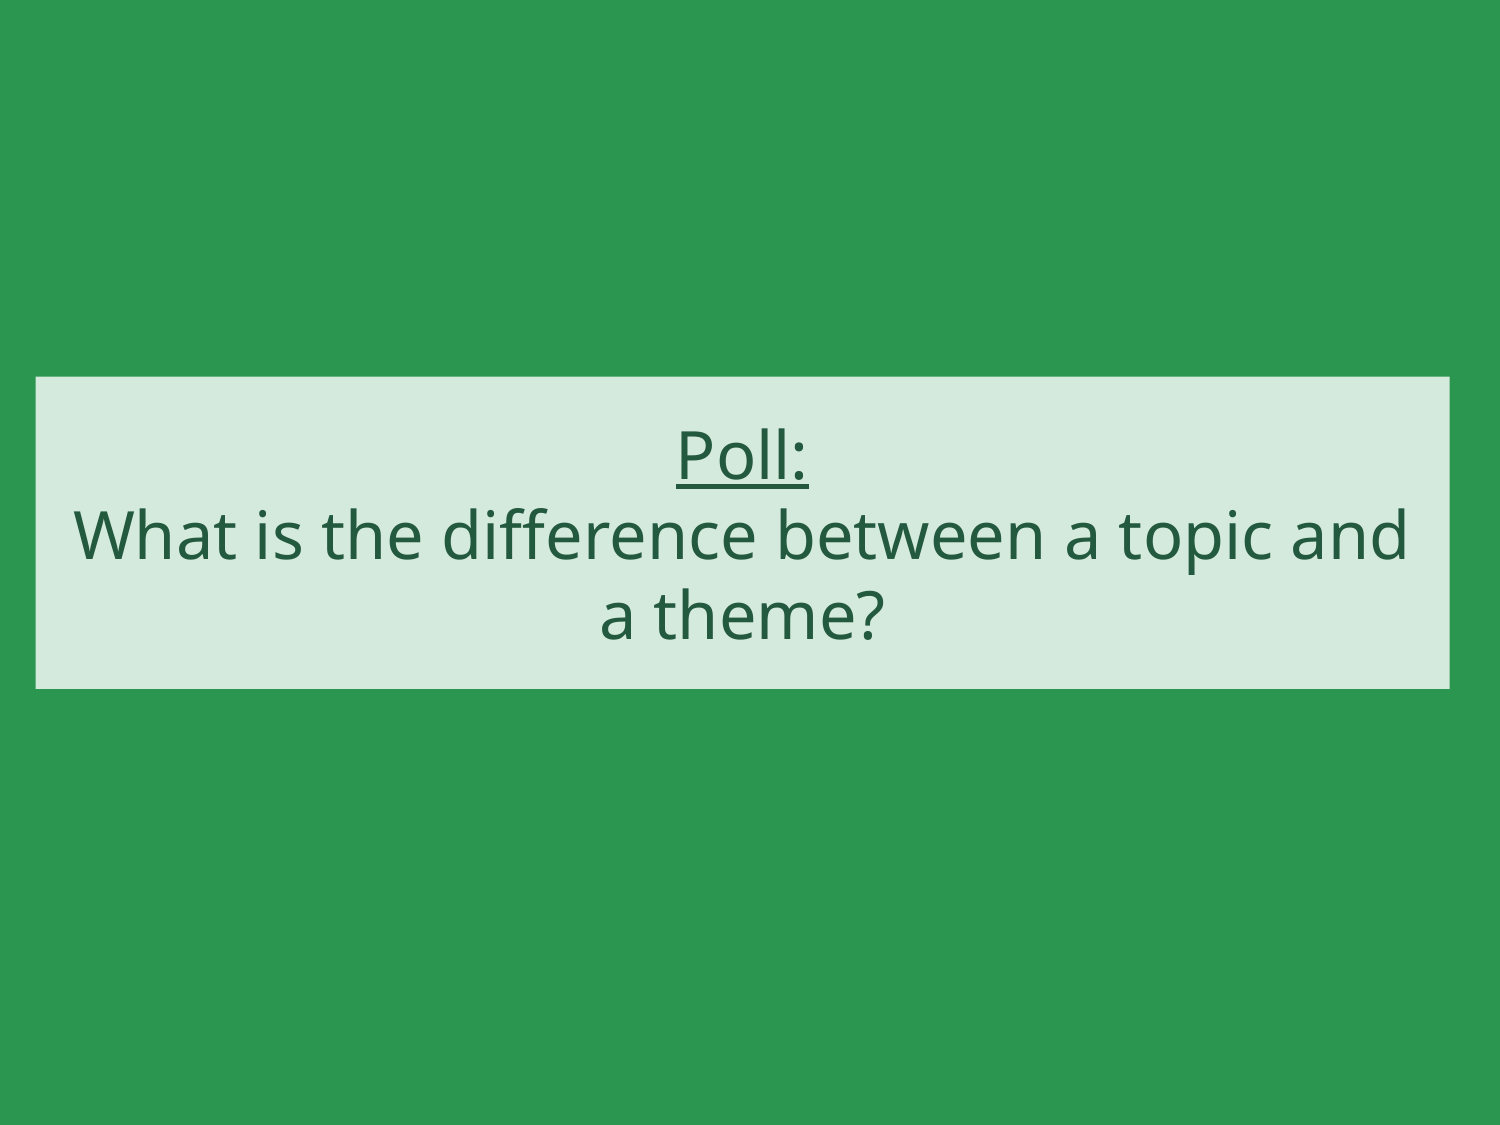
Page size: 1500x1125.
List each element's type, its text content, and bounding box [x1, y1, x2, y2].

title Poll: What is the difference between a topic and a theme? [35, 376, 1450, 689]
